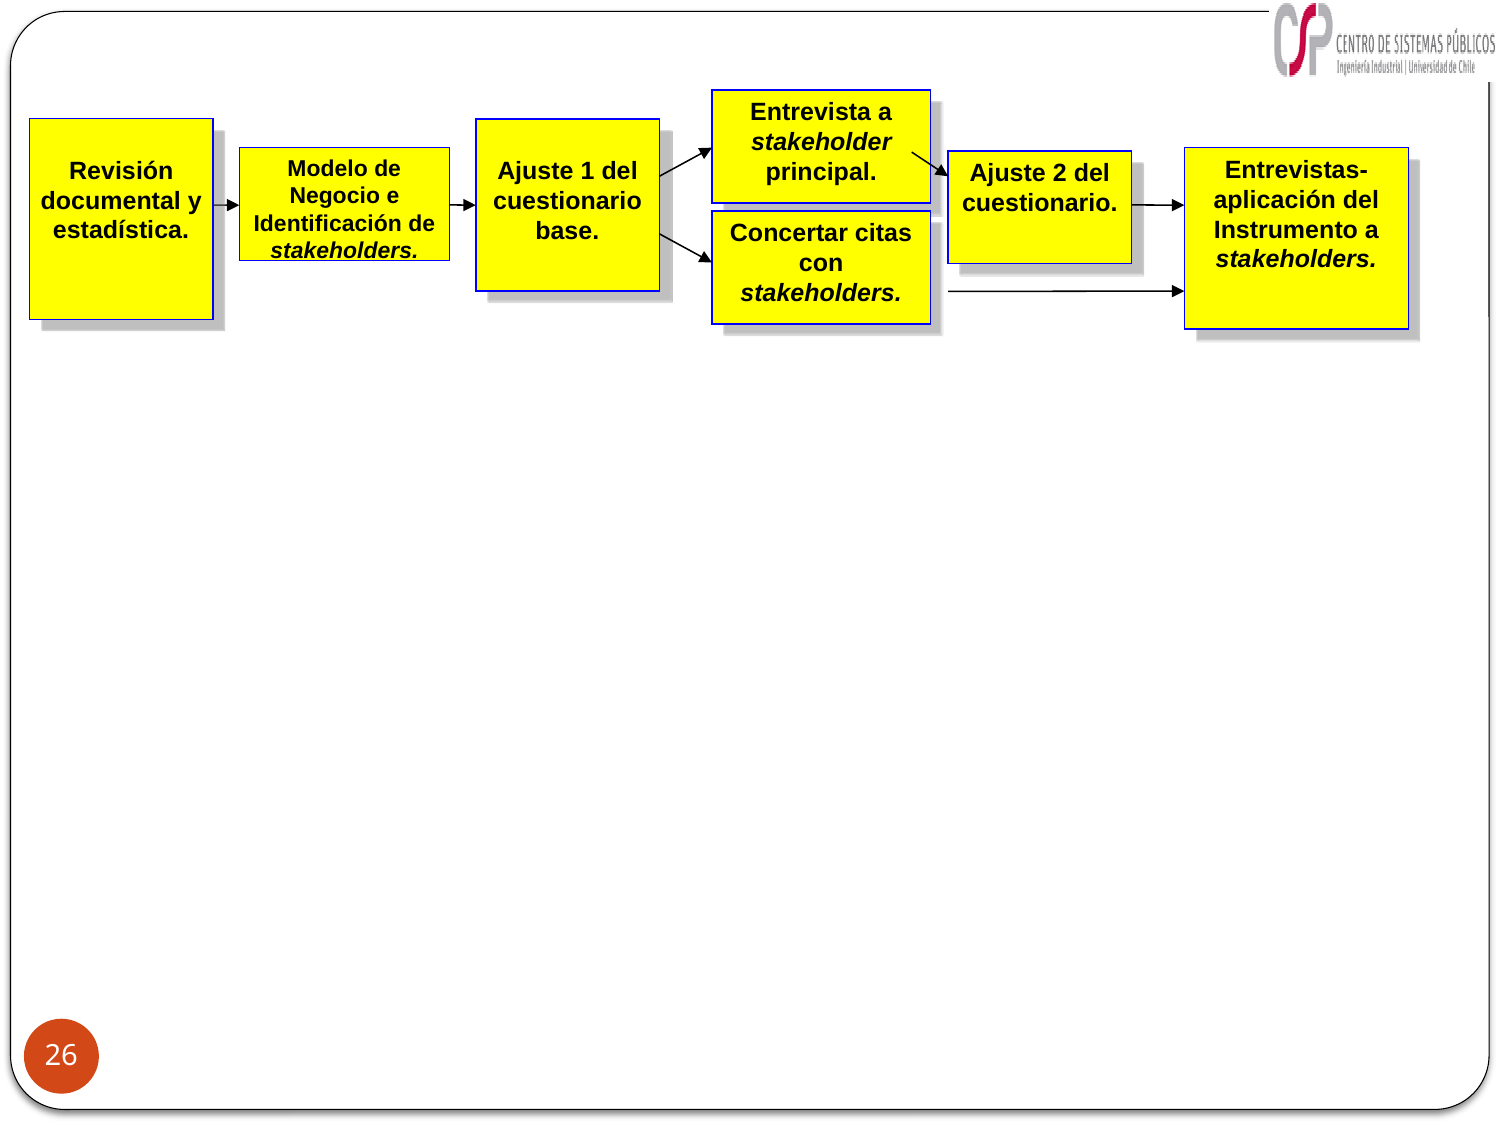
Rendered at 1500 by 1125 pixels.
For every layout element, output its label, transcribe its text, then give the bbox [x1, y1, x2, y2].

text_box Entrevista a stakeholder principal. [711, 90, 931, 204]
text_box [659, 233, 712, 263]
text_box [226, 198, 240, 212]
text_box Ajuste 2 del cuestionario. [948, 150, 1132, 264]
text_box [449, 198, 476, 212]
text_box [948, 284, 1185, 298]
text_box Ajuste 1 del cuestionario base. [475, 118, 660, 292]
text_box [659, 147, 712, 177]
text_box Revisión documental y estadística. [29, 118, 214, 320]
text_box Modelo de Negocio e Identificación de stakeholders. [239, 147, 450, 261]
text_box [911, 151, 949, 177]
text_box Entrevistas-aplicación del Instrumento a stakeholders. [1184, 147, 1409, 329]
text_box [1131, 198, 1185, 212]
picture [1269, 0, 1500, 82]
slide_number 26 [23, 1018, 99, 1094]
text_box Concertar citas con stakeholders. [711, 210, 931, 324]
